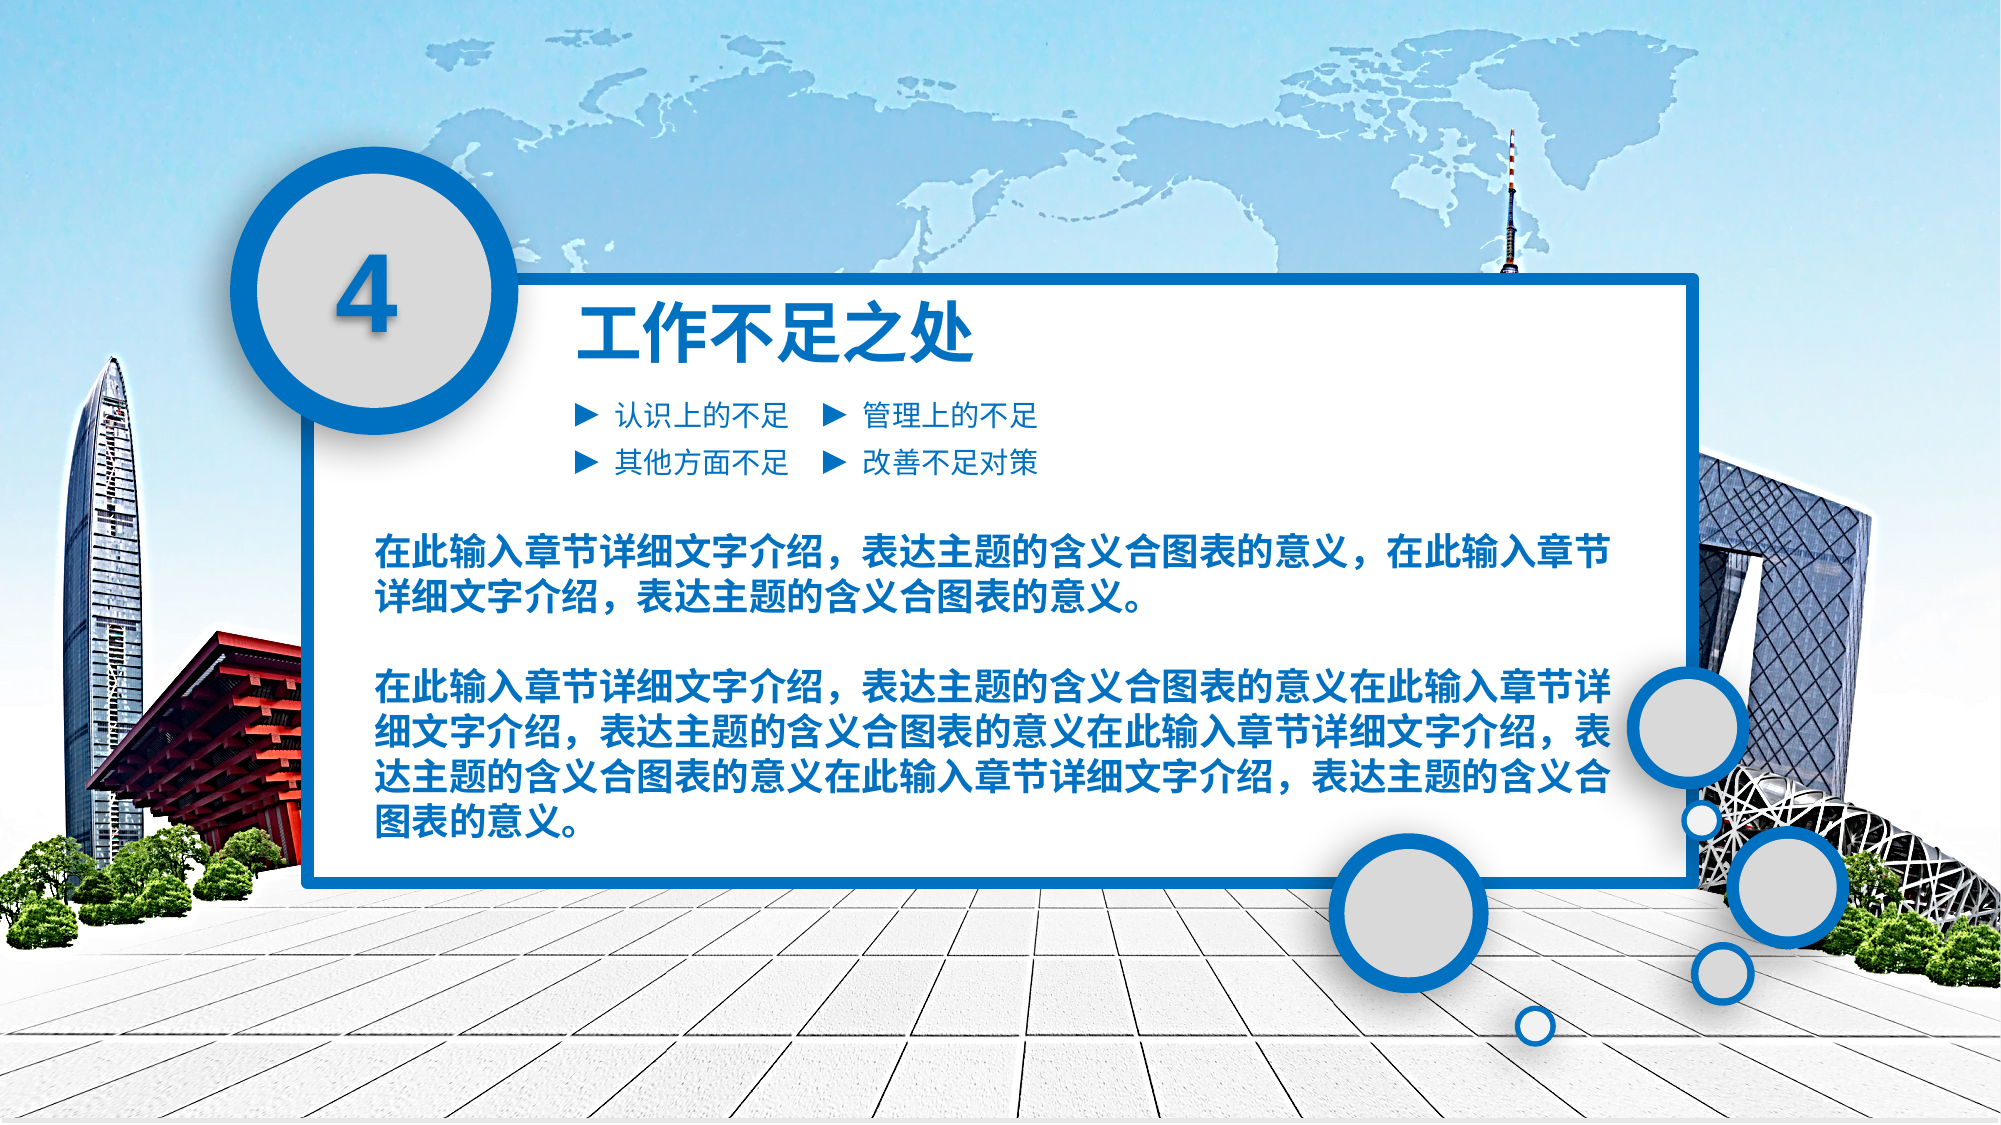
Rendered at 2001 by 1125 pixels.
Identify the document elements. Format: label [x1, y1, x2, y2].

text_box [1628, 668, 1748, 788]
text_box [1516, 1007, 1554, 1045]
picture [0, 0, 2001, 1118]
text_box [822, 396, 1051, 433]
text_box [822, 444, 1051, 480]
text_box [1330, 835, 1487, 992]
text_box [1683, 802, 1721, 839]
text_box [574, 444, 803, 480]
text_box [1693, 944, 1753, 1004]
text_box [574, 396, 803, 433]
text_box [232, 148, 517, 433]
text_box [1728, 828, 1848, 947]
